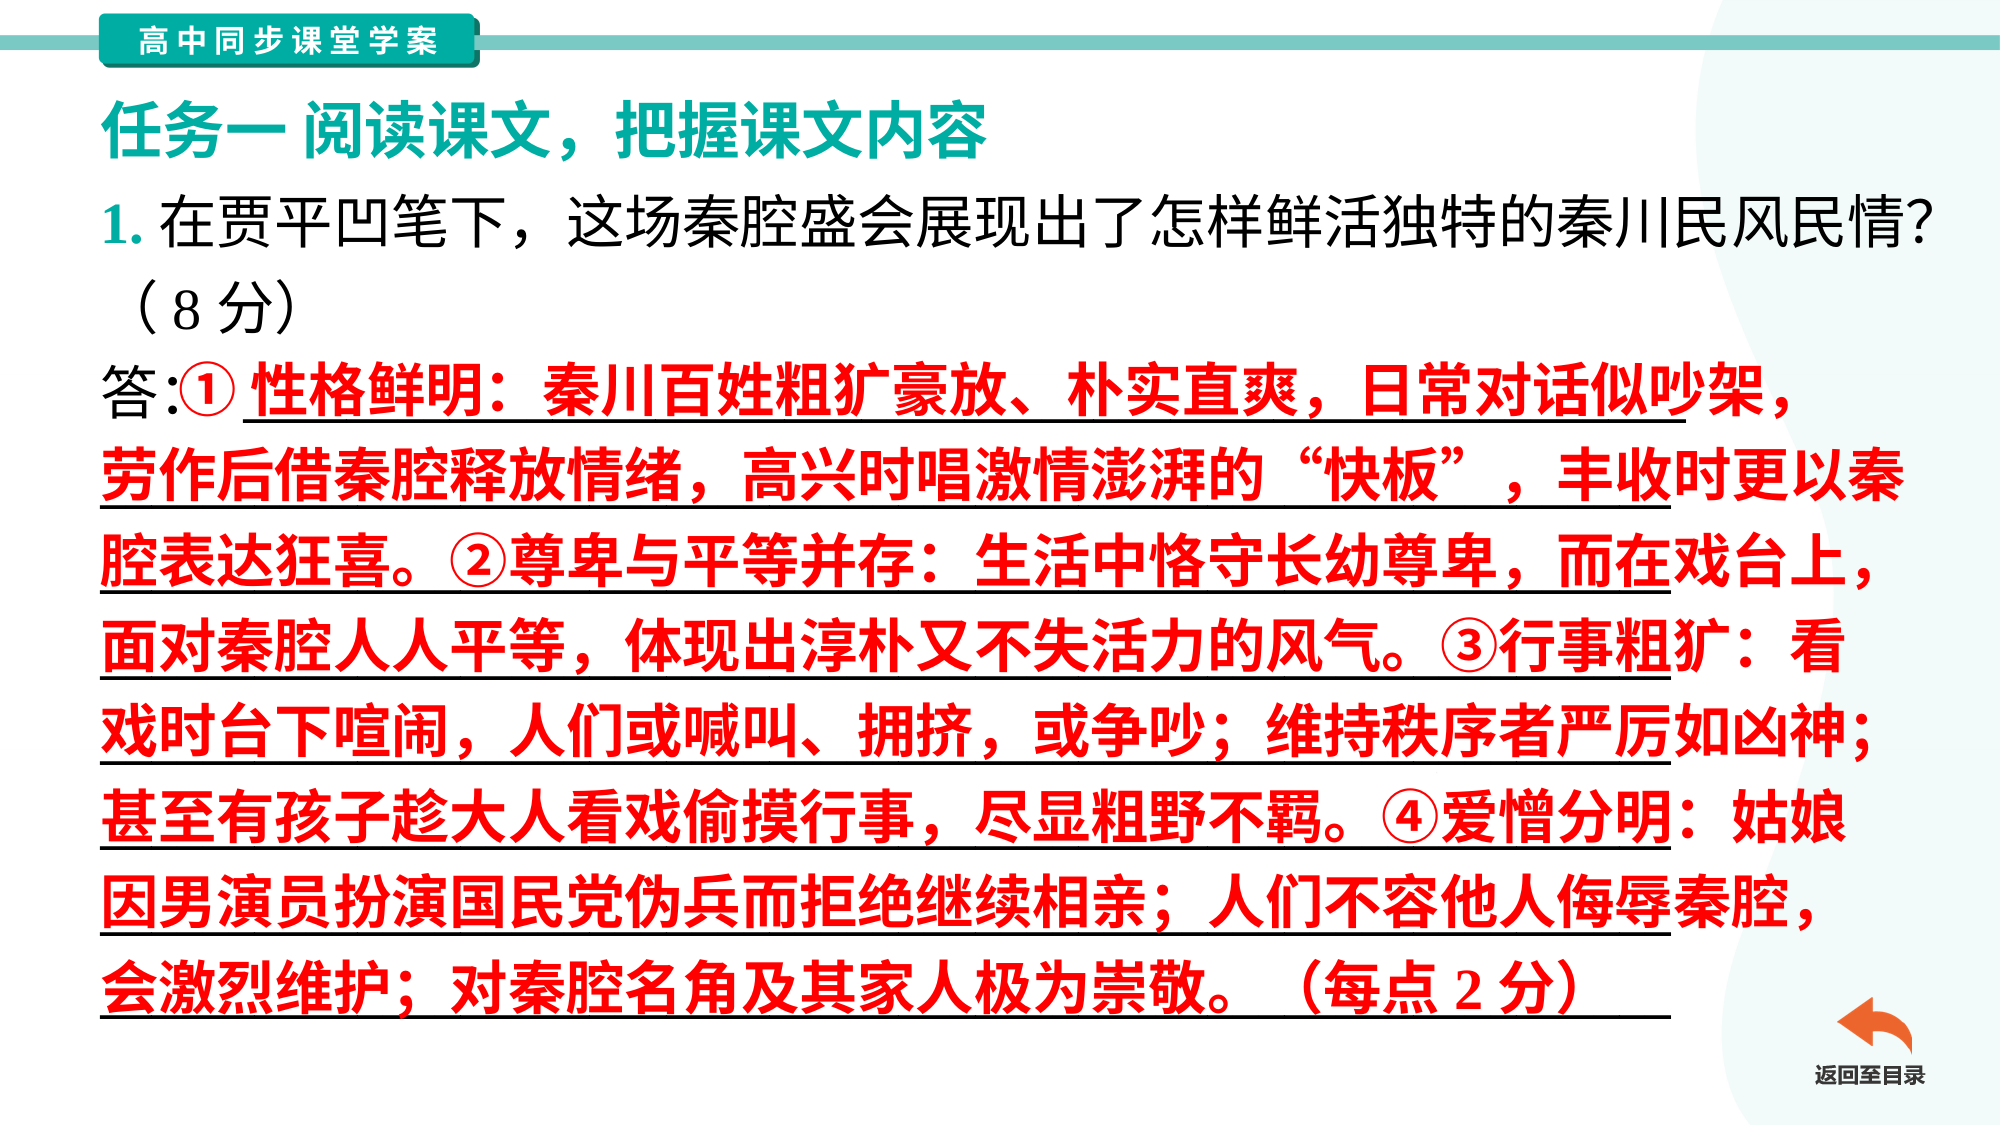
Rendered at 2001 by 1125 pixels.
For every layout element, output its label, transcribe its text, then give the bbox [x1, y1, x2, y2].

picture [0, 0, 2000, 1125]
text_box ①性格鲜明：秦川百姓粗犷豪放、朴实直爽，日常对话似吵架， 劳作后借秦腔释放情绪，高兴时唱激情澎湃的“快板”，丰收时更以秦 腔表达狂喜。②尊卑与平等并存：生活中恪守长幼尊卑，而在戏台上， 面对秦腔人人平等，体现出淳朴又不失活力的风气。③行事粗犷：看 戏时台下喧闹，人们或喊叫、拥挤，或争吵；维持秩序者严厉如凶神； 甚至有孩子趁大人看戏偷摸行事，尽显粗野不羁。④爱憎分明：姑娘 因男演员扮演国民党伪兵而拒绝继续相亲；人们不容他人侮辱秦腔， 会激烈维护；对秦腔名角及其家人极为崇敬。（每点2分） [100, 337, 1899, 1014]
text_box 任务一 阅读课文，把握课文内容 [100, 76, 1899, 160]
text_box 1.在贾平凹笔下，这场秦腔盛会展现出了怎样鲜活独特的秦川民风民情？ （8分） 答： ________________________________________________________ _____________________________________________________________ _____________________________________________________________ _____________________________________________________________ _____________________________________________________________ _____________________________________________________________ _____________________________________________________________ _____________________________________________________________ [100, 170, 1899, 337]
